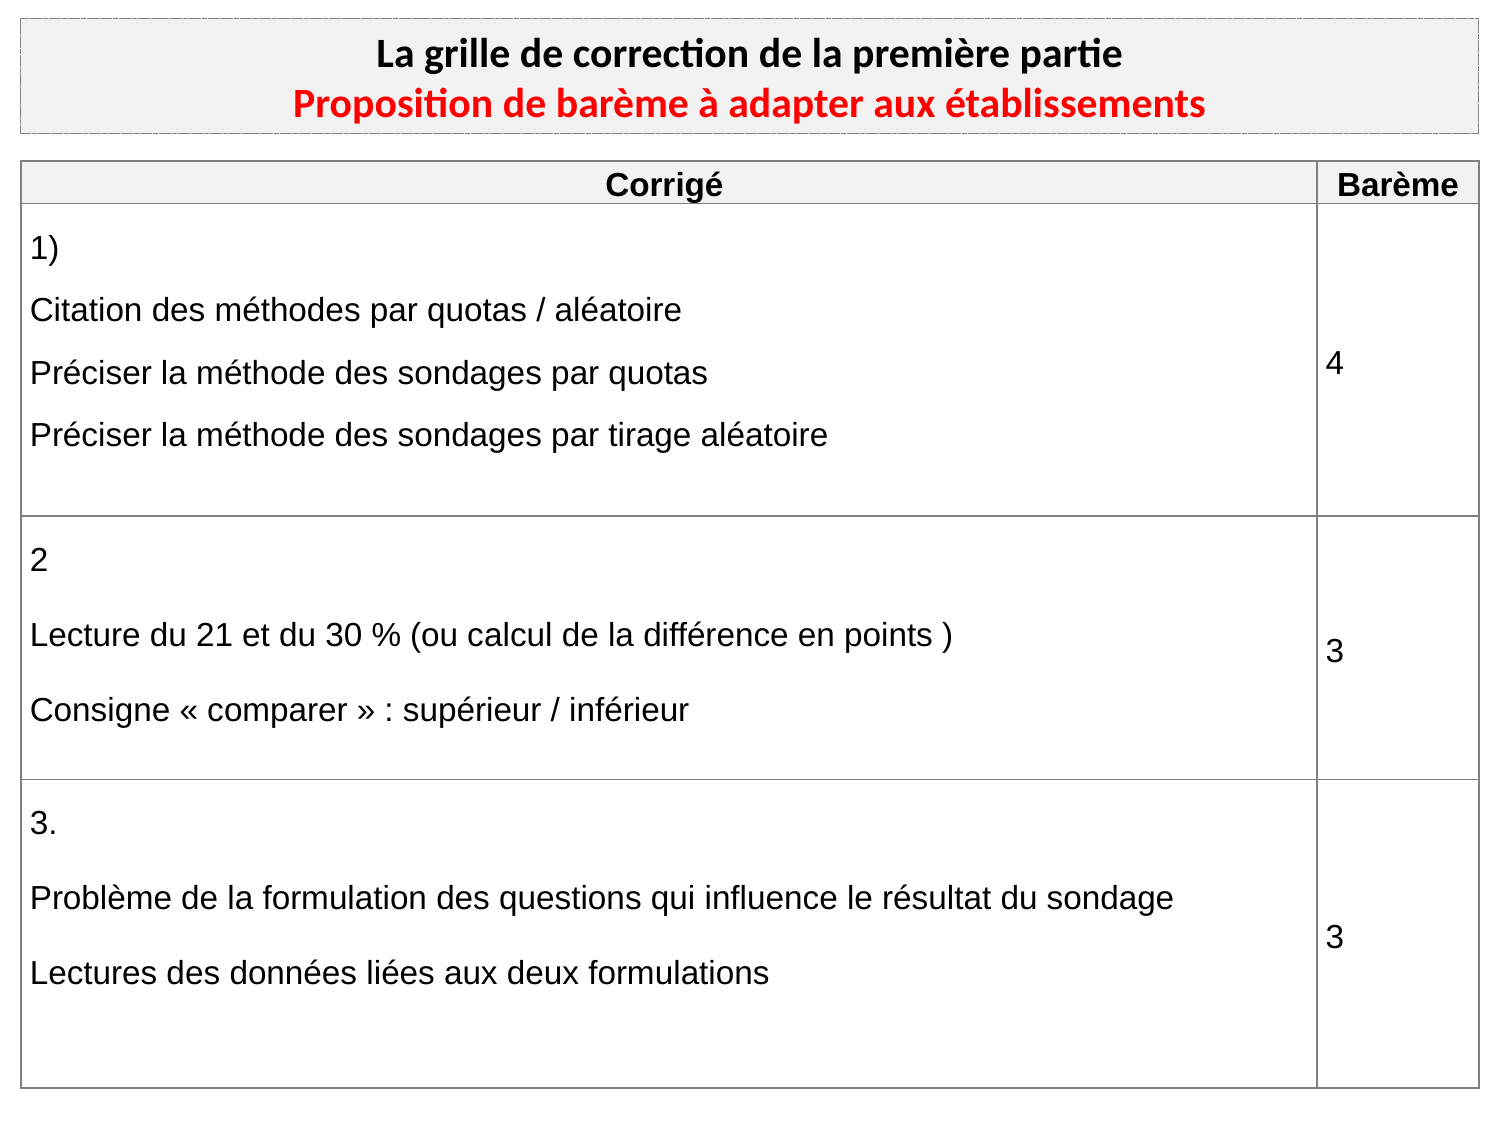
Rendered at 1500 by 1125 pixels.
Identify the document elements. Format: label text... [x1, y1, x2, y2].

table_cell 3 [1318, 780, 1478, 1087]
table_cell 3 [1318, 517, 1478, 779]
table_cell 3. Problème de la formulation des questions qui influence le résultat du sondage Lectures des données liées aux deux formulations [22, 780, 1316, 1087]
table_header Corrigé [22, 162, 1316, 203]
table_cell 1) Citation des méthodes par quotas / aléatoire Préciser la méthode des sondages par quotas Préciser la méthode des sondages par tirage aléatoire [22, 204, 1316, 515]
text_box La grille de correction de la première partie Proposition de barème à adapter aux établissements [20, 18, 1479, 134]
table_header Barème [1318, 162, 1478, 203]
table_cell 2 Lecture du 21 et du 30 % (ou calcul de la différence en points ) Consigne « comparer » : supérieur / inférieur [22, 517, 1316, 779]
table_cell 4 [1318, 204, 1478, 515]
